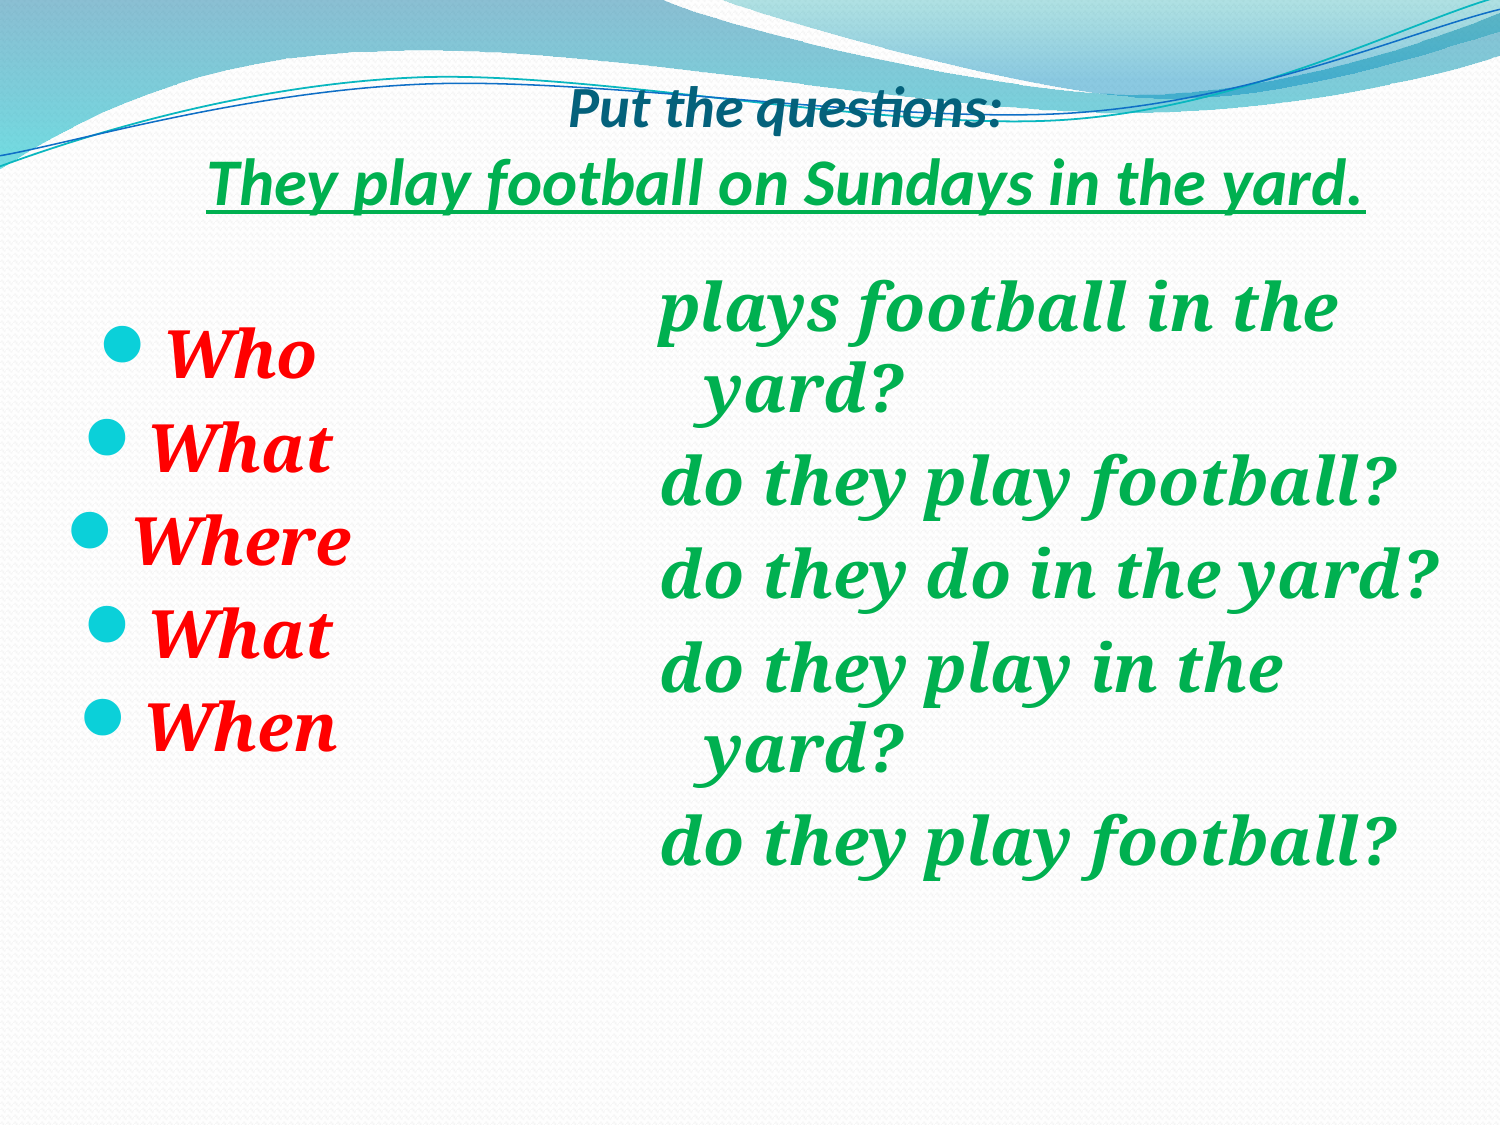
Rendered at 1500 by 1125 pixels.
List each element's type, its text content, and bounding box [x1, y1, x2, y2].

list Who What Where What When [23, 304, 394, 1010]
title Put the questions: They play football on Sundays in the yard. [152, 93, 1421, 289]
list plays football in the yard? do they play football? do they do in the yard? do they play in the yard? do they play football? [644, 257, 1500, 1043]
